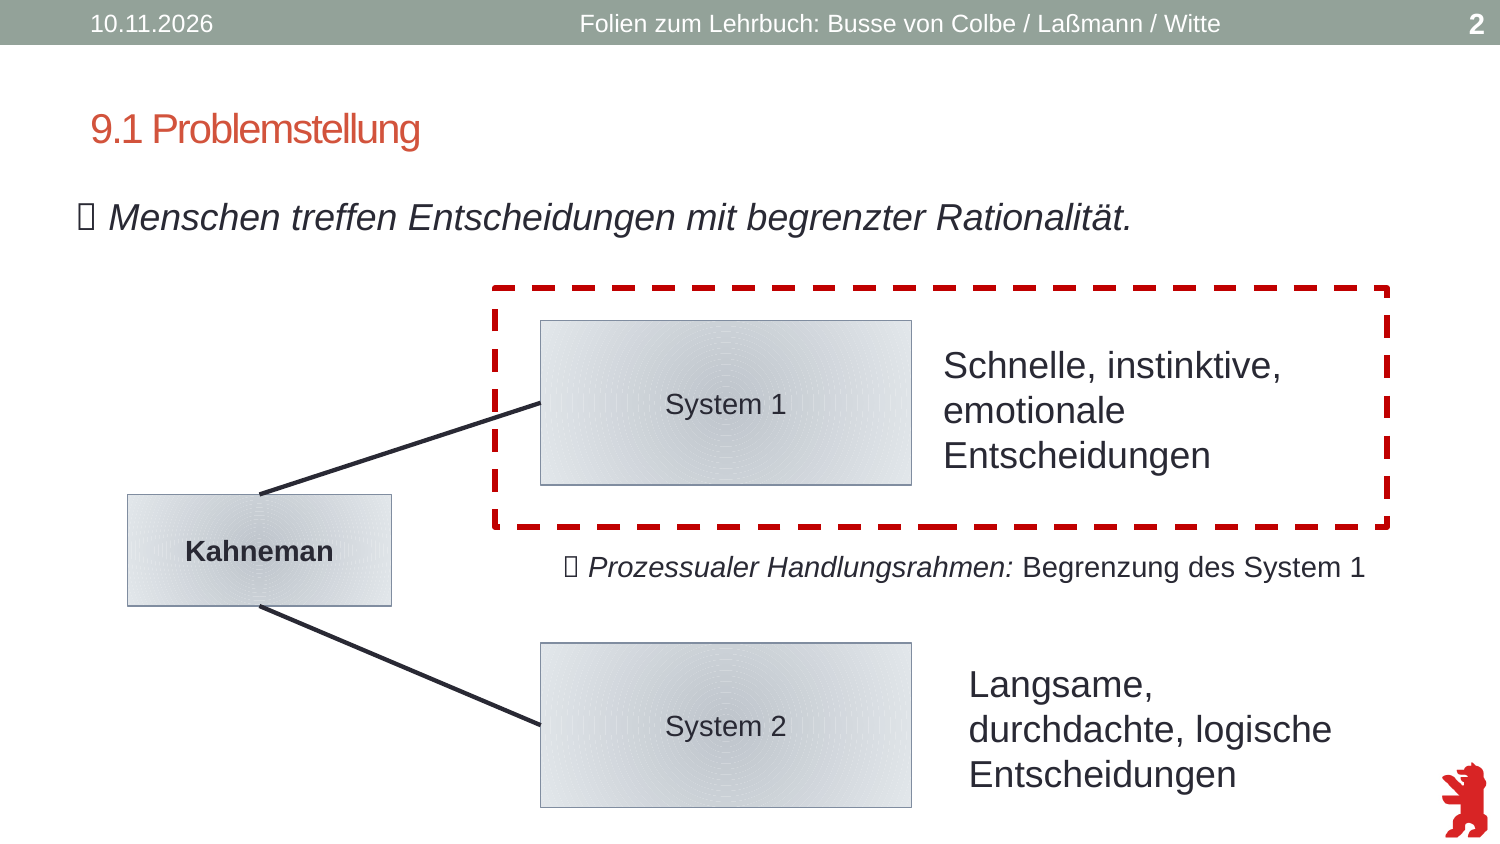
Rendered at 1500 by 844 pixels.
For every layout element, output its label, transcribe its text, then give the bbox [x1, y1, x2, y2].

text_box  Prozessualer Handlungsrahmen: Begrenzung des System 1 [547, 540, 1382, 591]
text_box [259, 402, 541, 495]
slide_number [75, 2, 550, 43]
footer Folien zum Lehrbuch: Busse von Colbe / Laßmann / Witte [562, 2, 1238, 43]
text_box [493, 286, 1389, 529]
slide_number 2 [1325, 2, 1500, 43]
text_box Langsame, durchdachte, logische Entscheidungen [953, 652, 1387, 802]
text_box System 2 [540, 642, 912, 808]
text_box Kahneman [127, 494, 392, 607]
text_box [259, 605, 541, 726]
title 9.1 Problemstellung [75, 65, 1500, 185]
text_box  Menschen treffen Entscheidungen mit begrenzter Rationalität. [60, 185, 1500, 246]
picture [1434, 760, 1500, 844]
